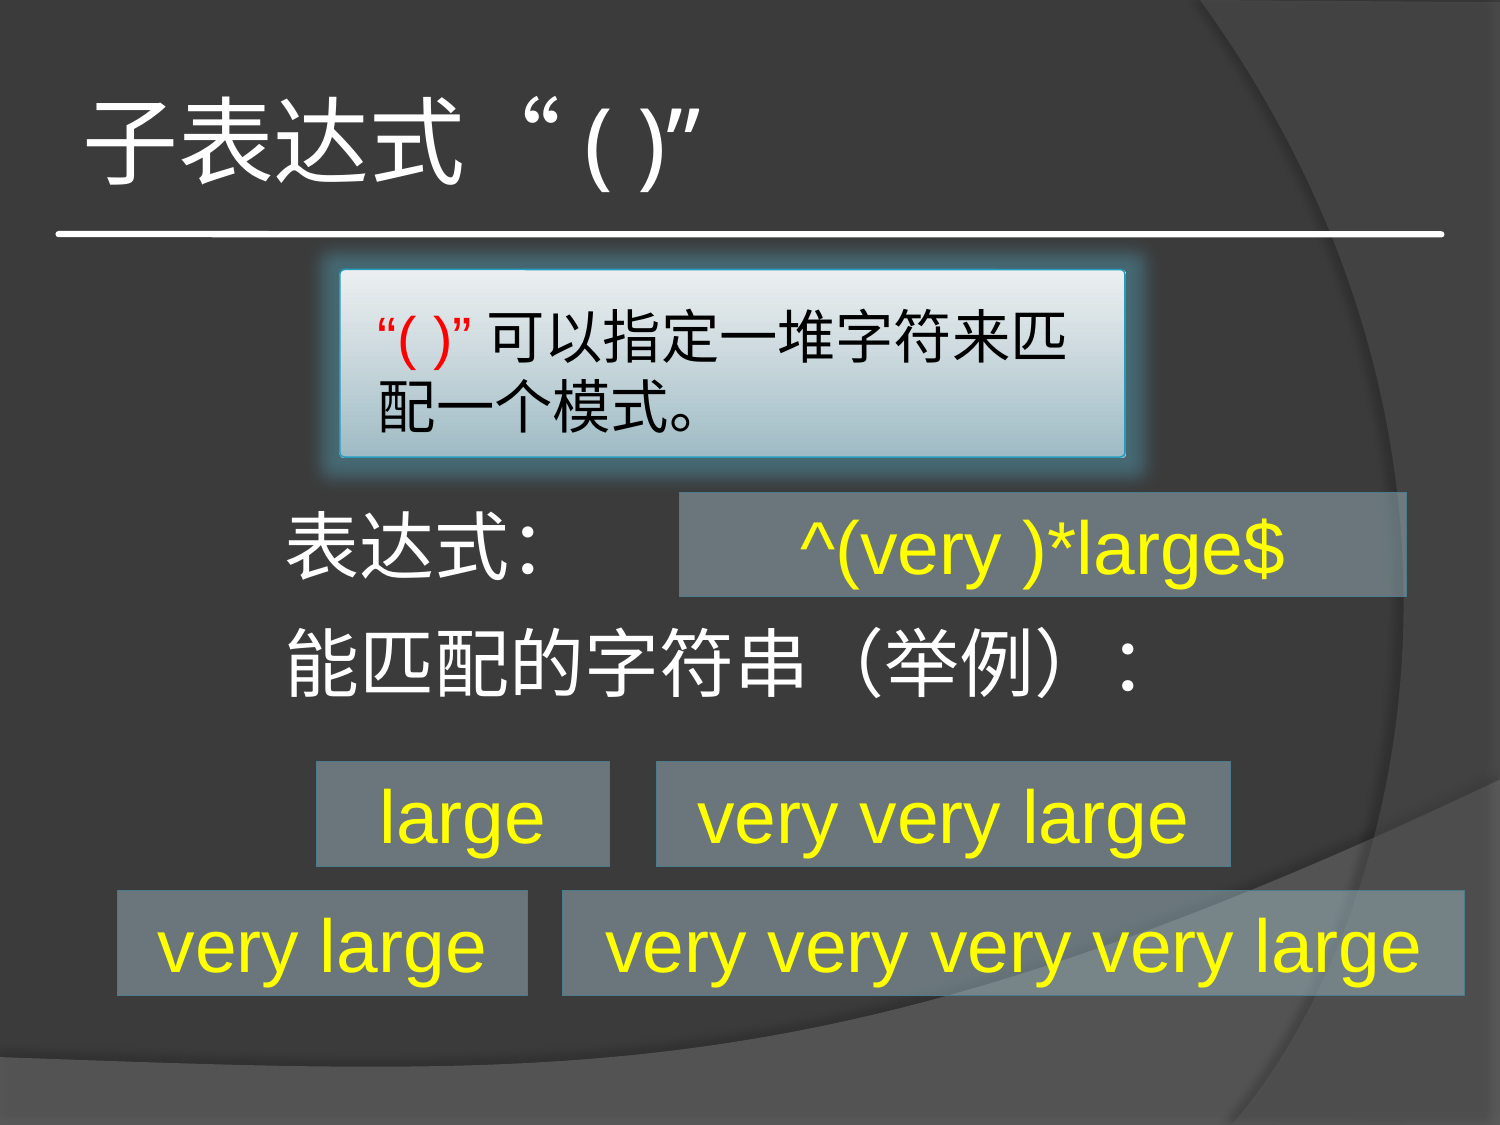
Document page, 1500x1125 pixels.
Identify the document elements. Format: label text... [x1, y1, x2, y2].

text_box large [316, 761, 610, 867]
text_box “( )”可以指定一堆字符来匹配一个模式。 [363, 292, 1114, 448]
text_box ^(very )*large$ [679, 492, 1407, 597]
text_box 能匹配的字符串（举例）： [269, 609, 1172, 715]
text_box 表达式： [269, 492, 610, 597]
title 子表达式“( )” [75, 45, 1300, 225]
text_box very very large [656, 761, 1231, 867]
text_box very very very very large [562, 890, 1465, 996]
text_box [339, 268, 1126, 458]
text_box very large [117, 890, 528, 996]
